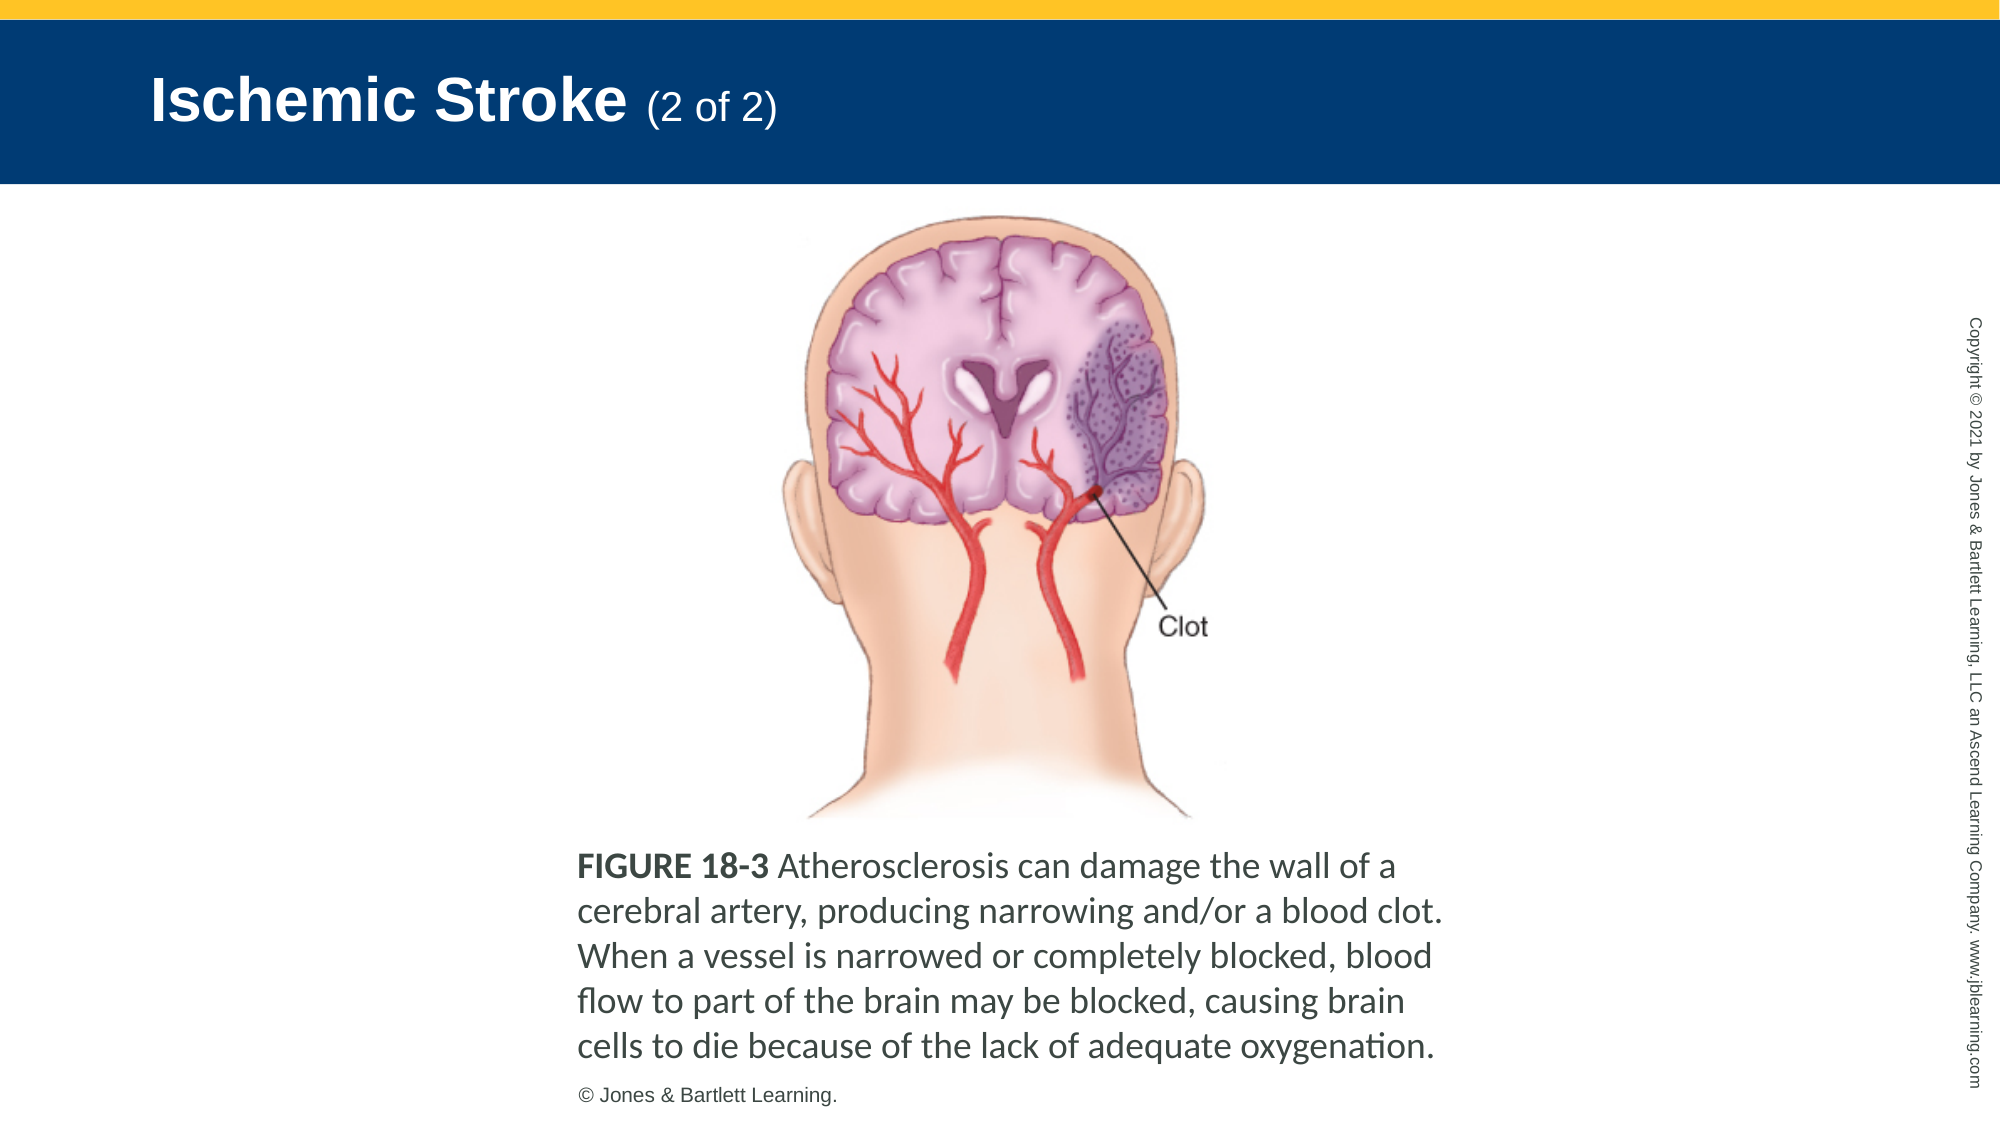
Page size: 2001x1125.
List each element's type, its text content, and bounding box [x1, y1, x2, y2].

text_box © Jones & Bartlett Learning. [563, 1074, 853, 1115]
picture [743, 194, 1250, 843]
title Ischemic Stroke (2 of 2) [0, 19, 2000, 185]
text_box FIGURE 18-3 Atherosclerosis can damage the wall of a cerebral artery, producing narrowing and/or a blood clot. When a vessel is narrowed or completely blocked, blood flow to part of the brain may be blocked, causing brain cells to die because of the lack of adequate oxygenation. [562, 833, 1479, 1073]
